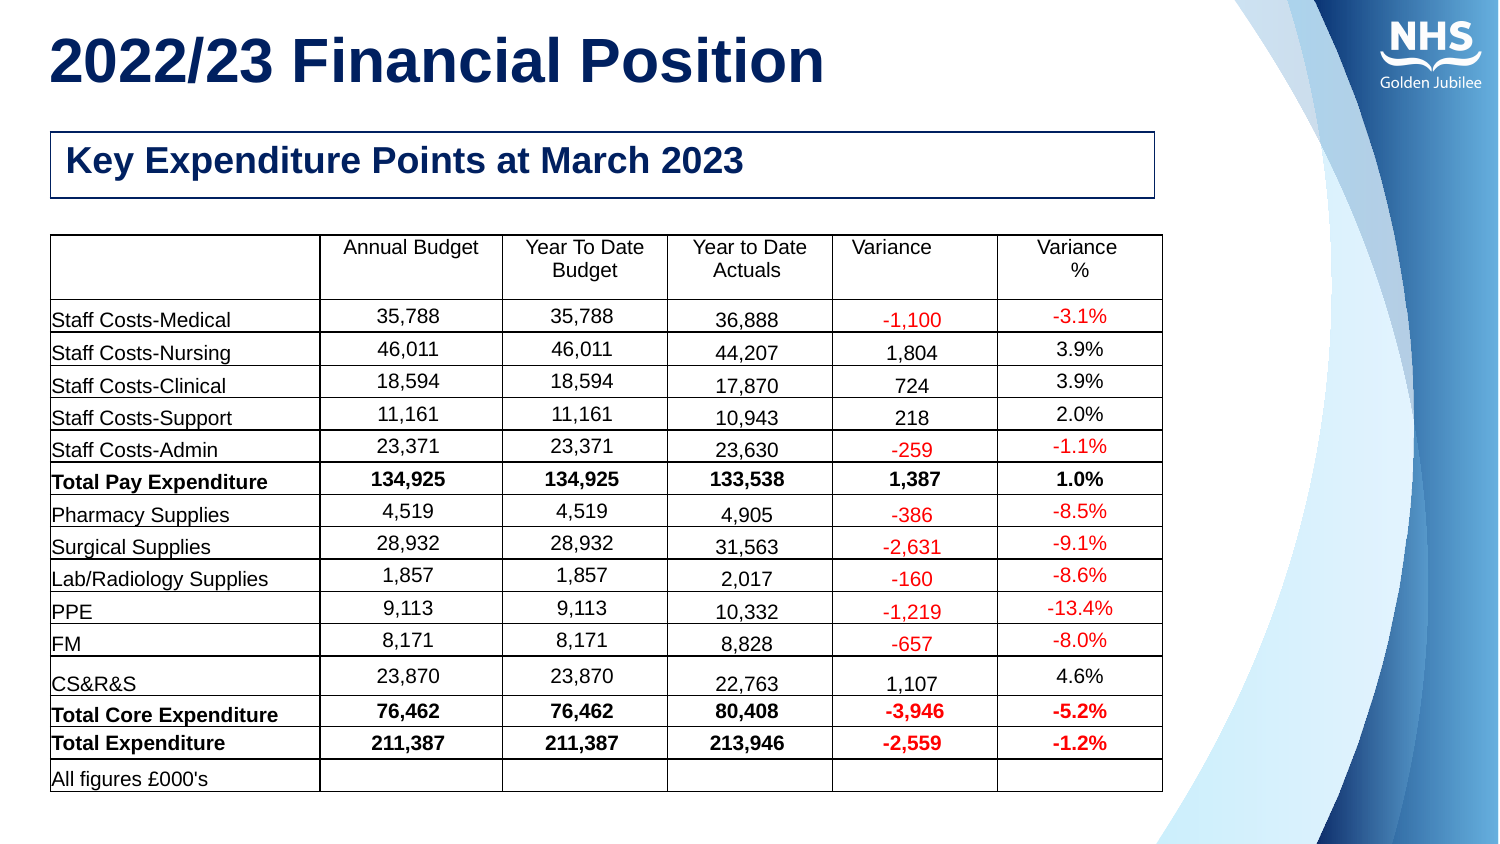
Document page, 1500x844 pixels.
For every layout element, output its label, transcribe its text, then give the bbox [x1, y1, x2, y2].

table_cell 46,011 [321, 333, 502, 365]
table_header [51, 236, 319, 299]
table_cell 1,857 [321, 560, 502, 591]
table_cell 211,387 [321, 727, 502, 758]
table_cell 10,943 [668, 398, 832, 429]
table_cell 8,171 [503, 624, 667, 655]
table_cell [668, 760, 832, 791]
table_cell 76,462 [321, 696, 502, 726]
table_cell 4,519 [321, 495, 502, 526]
table_cell 134,925 [503, 463, 667, 494]
table_cell -1.2% [998, 727, 1162, 758]
table_cell 18,594 [503, 366, 667, 397]
table_cell 44,207 [668, 333, 832, 365]
table_header Variance % [998, 236, 1162, 299]
table_cell Total Pay Expenditure [51, 463, 319, 494]
table_cell [503, 760, 667, 791]
table_cell -8.5% [998, 495, 1162, 526]
table_cell 17,870 [668, 366, 832, 397]
table_cell FM [51, 624, 319, 655]
table_cell 8,171 [321, 624, 502, 655]
table_cell -1.1% [998, 431, 1162, 461]
table_cell 2.0% [998, 398, 1162, 429]
table_cell 10,332 [668, 592, 832, 623]
table_cell 23,371 [503, 431, 667, 461]
table_cell -3.1% [998, 300, 1162, 331]
table_cell Surgical Supplies [51, 527, 319, 558]
table_cell -657 [833, 624, 997, 655]
table_cell Lab/Radiology Supplies [51, 560, 319, 591]
table_cell -2,559 [833, 727, 997, 758]
table_cell 80,408 [668, 696, 832, 726]
table_cell 3.9% [998, 333, 1162, 365]
table_cell 218 [833, 398, 997, 429]
table_cell 8,828 [668, 624, 832, 655]
table_cell 4,519 [503, 495, 667, 526]
table_cell 1,107 [833, 657, 997, 695]
table_cell 35,788 [321, 300, 502, 331]
picture [1380, 21, 1482, 92]
table_cell [998, 760, 1162, 791]
table_cell 35,788 [503, 300, 667, 331]
table_header Variance [833, 236, 997, 299]
table_cell Staff Costs-Nursing [51, 333, 319, 365]
table_cell 1,857 [503, 560, 667, 591]
table_cell -1,100 [833, 300, 997, 331]
table_cell -2,631 [833, 527, 997, 558]
table_cell PPE [51, 592, 319, 623]
table_cell -259 [833, 431, 997, 461]
table_cell -5.2% [998, 696, 1162, 726]
table_cell 18,594 [321, 366, 502, 397]
table_cell -13.4% [998, 592, 1162, 623]
table_cell Staff Costs-Admin [51, 431, 319, 461]
table_cell Total Core Expenditure [51, 696, 319, 726]
table_cell -1,219 [833, 592, 997, 623]
table_cell 23,870 [503, 657, 667, 695]
table_cell [833, 760, 997, 791]
table_cell 3.9% [998, 366, 1162, 397]
table_cell Pharmacy Supplies [51, 495, 319, 526]
table_cell -8.0% [998, 624, 1162, 655]
table_cell 28,932 [321, 527, 502, 558]
table_cell 4.6% [998, 657, 1162, 695]
table_cell Total Expenditure [51, 727, 319, 758]
table_cell Staff Costs-Support [51, 398, 319, 429]
table_cell -8.6% [998, 560, 1162, 591]
table_cell 28,932 [503, 527, 667, 558]
table_cell 36,888 [668, 300, 832, 331]
table_cell 23,630 [668, 431, 832, 461]
table_cell All figures £000's [51, 760, 319, 791]
table_cell 211,387 [503, 727, 667, 758]
table_cell 11,161 [503, 398, 667, 429]
table_cell 9,113 [503, 592, 667, 623]
table_cell 1,387 [833, 463, 997, 494]
table_cell 22,763 [668, 657, 832, 695]
table_cell [321, 760, 502, 791]
table_cell 1.0% [998, 463, 1162, 494]
table_cell Staff Costs-Clinical [51, 366, 319, 397]
table_header Year To Date Budget [503, 236, 667, 299]
table_cell -3,946 [833, 696, 997, 726]
table_cell 1,804 [833, 333, 997, 365]
table_cell -160 [833, 560, 997, 591]
table_cell 23,371 [321, 431, 502, 461]
table_cell 133,538 [668, 463, 832, 494]
table_cell 4,905 [668, 495, 832, 526]
table_cell 76,462 [503, 696, 667, 726]
table_cell Staff Costs-Medical [51, 300, 319, 331]
table_cell 724 [833, 366, 997, 397]
table_cell 9,113 [321, 592, 502, 623]
table_cell CS&R&S [51, 657, 319, 695]
table_header Annual Budget [321, 236, 502, 299]
table_header Key Expenditure Points at March 2023 [51, 133, 1154, 197]
table_cell 23,870 [321, 657, 502, 695]
table_cell 213,946 [668, 727, 832, 758]
table_cell 31,563 [668, 527, 832, 558]
table_cell -386 [833, 495, 997, 526]
table_cell 11,161 [321, 398, 502, 429]
table_cell -9.1% [998, 527, 1162, 558]
table_cell 2,017 [668, 560, 832, 591]
title 2022/23 Financial Position [49, 23, 1064, 95]
table_cell 46,011 [503, 333, 667, 365]
table_cell 134,925 [321, 463, 502, 494]
table_header Year to Date Actuals [668, 236, 832, 299]
